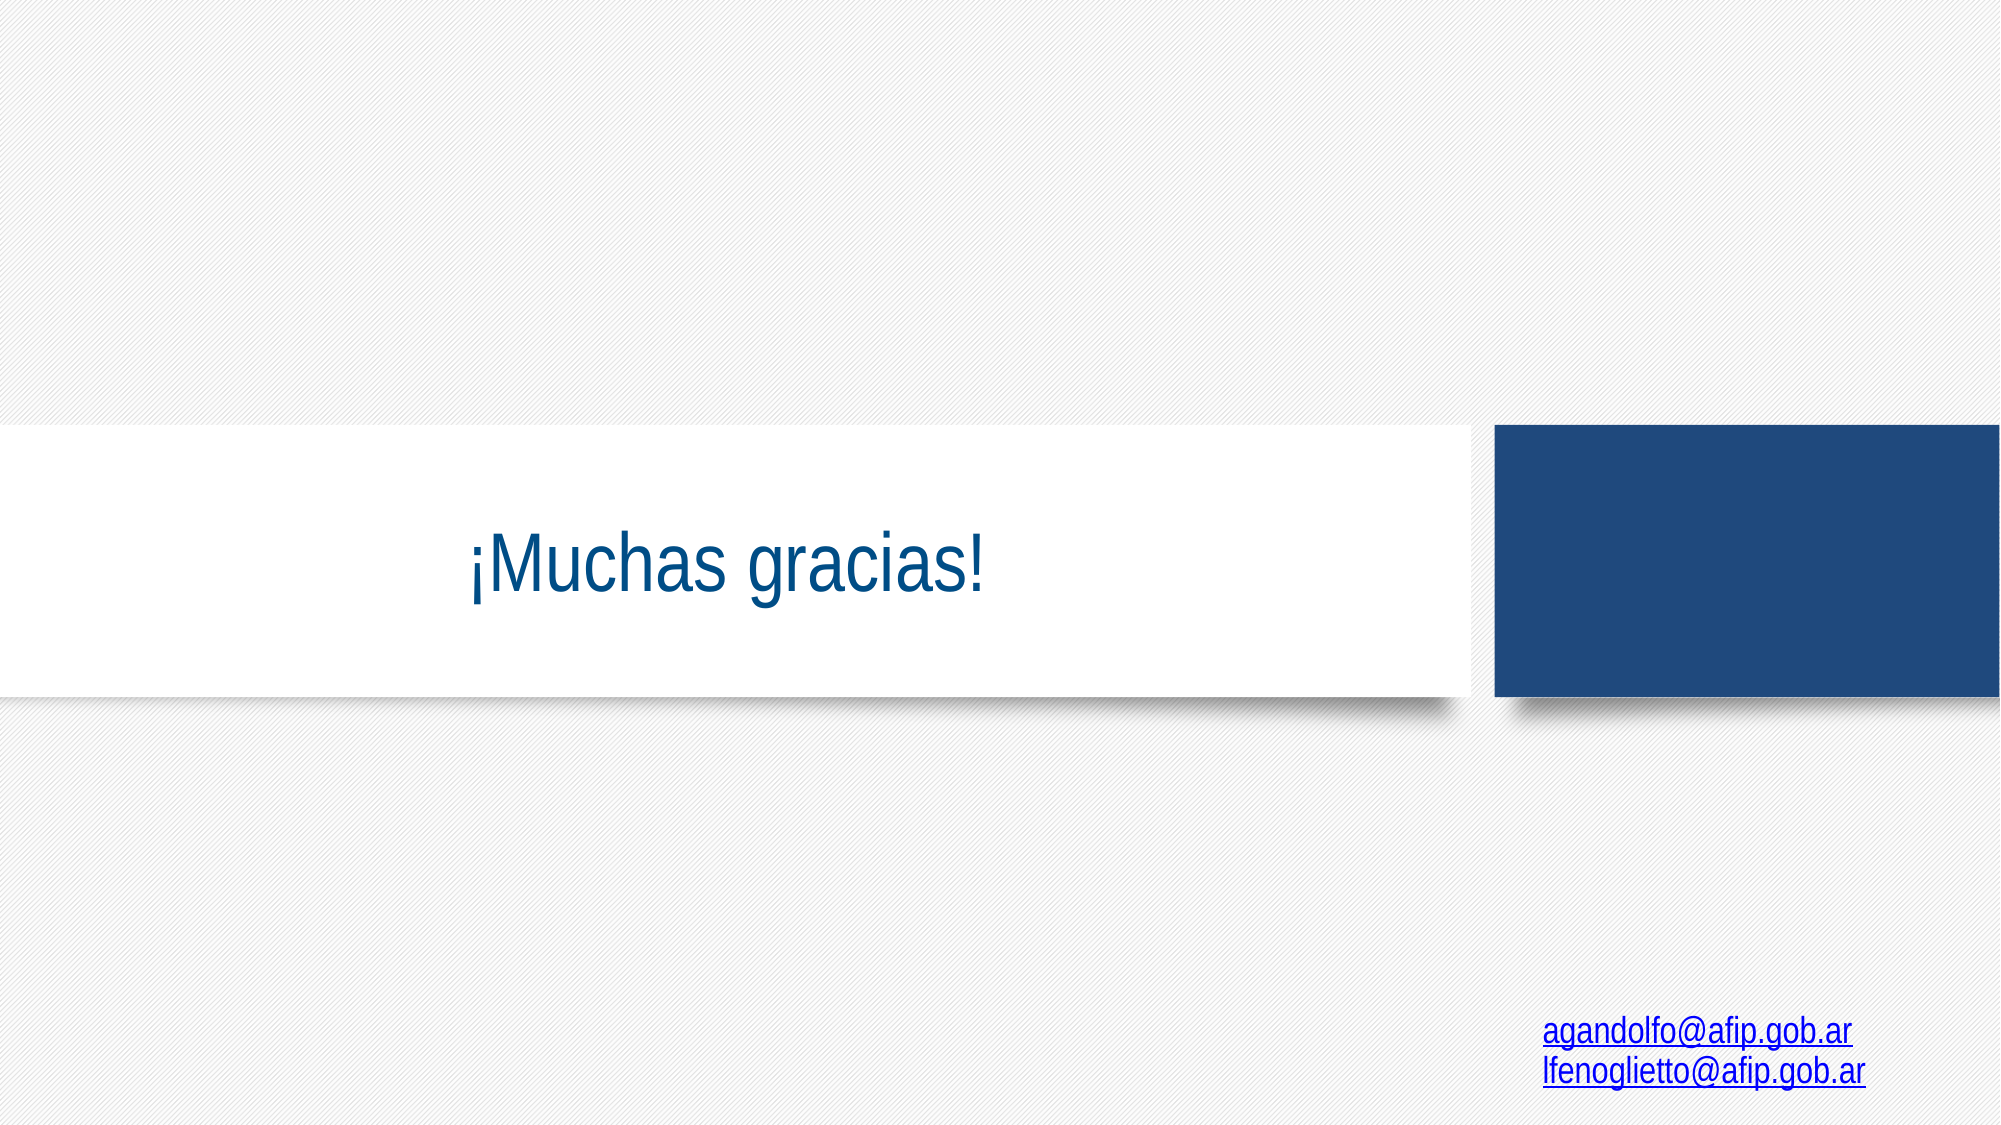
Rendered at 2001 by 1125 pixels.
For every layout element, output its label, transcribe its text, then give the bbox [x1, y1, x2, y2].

picture [0, 698, 1472, 742]
text_box agandolfo@afip.gob.ar lfenoglietto@afip.gob.ar [1527, 1003, 2000, 1099]
text_box ¡Muchas gracias! [0, 452, 1473, 677]
picture [1494, 698, 2000, 742]
